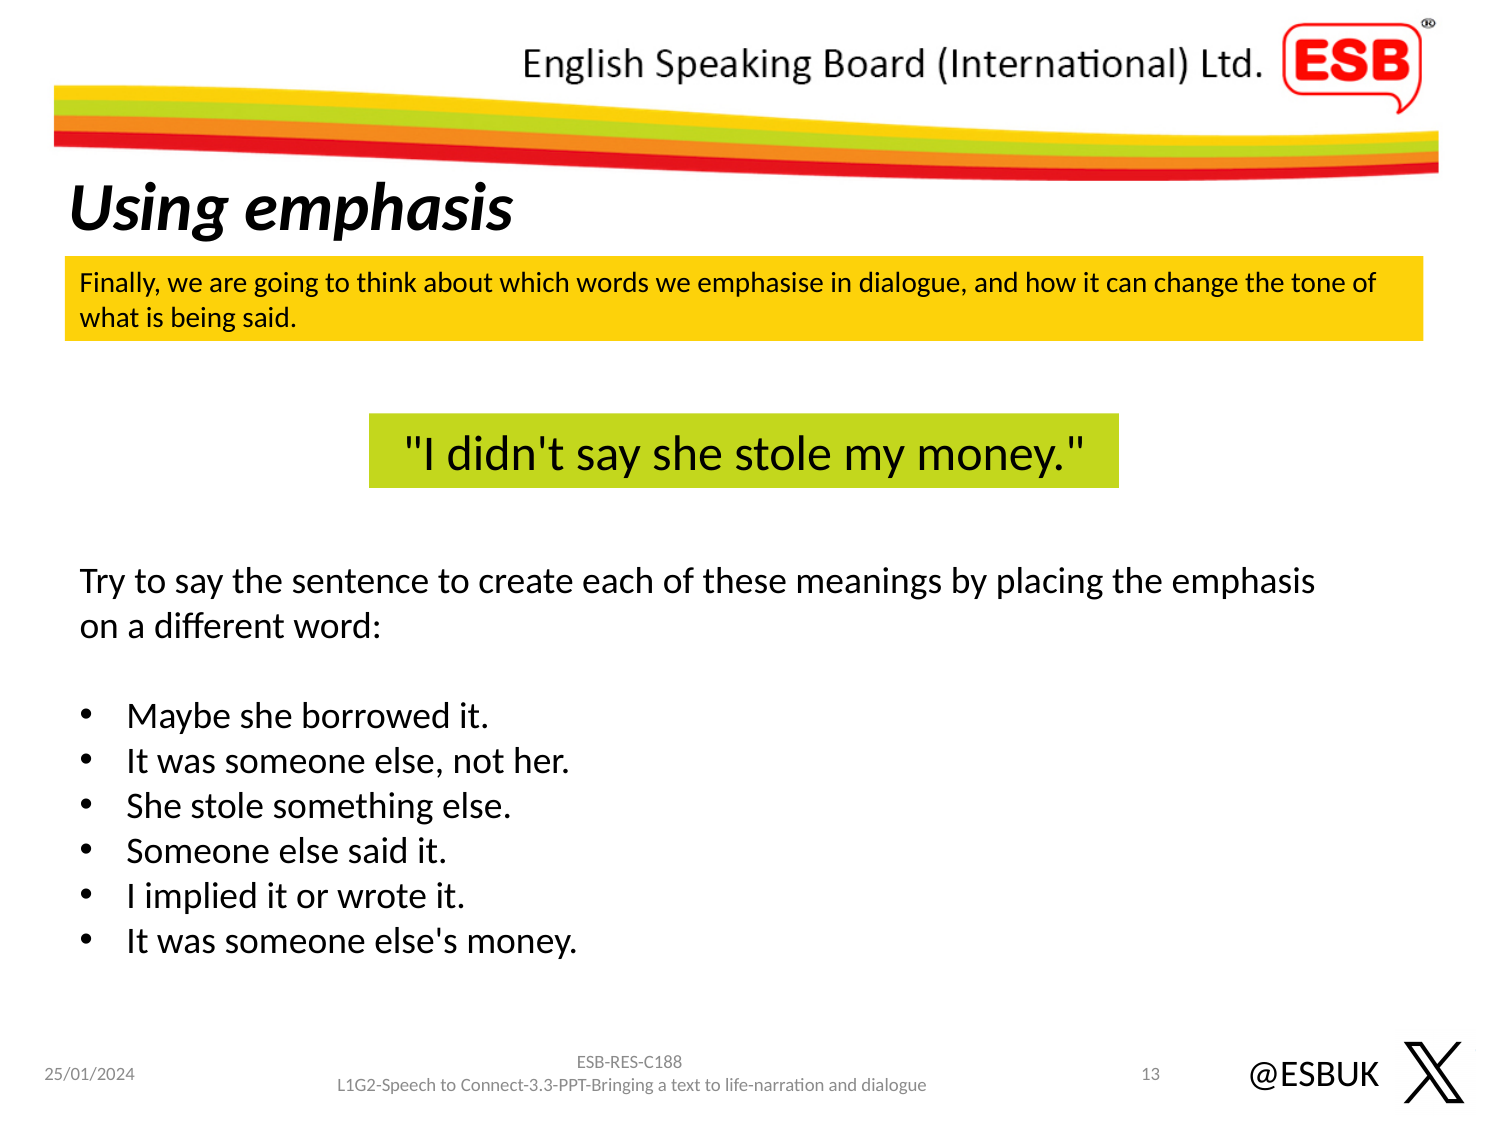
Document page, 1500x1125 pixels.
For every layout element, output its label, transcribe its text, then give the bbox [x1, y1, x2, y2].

footer ESB-RES-C188 L1G2-Speech to Connect-3.3-PPT-Bringing a text to life-narration and dialogue [312, 1042, 930, 1103]
picture [0, 0, 1500, 189]
text_box "I didn't say she stole my money." [369, 413, 1119, 488]
title Using emphasis [53, 160, 1347, 257]
picture [1395, 1029, 1476, 1116]
text_box Finally, we are going to think about which words we emphasise in dialogue, and how it can change the tone of what is being said. [64, 256, 1424, 341]
text_box Try to say the sentence to create each of these meanings by placing the emphasis on a different word: Maybe she borrowed it. It was someone else, not her. She stole something else. Someone else said it. I implied it or wrote it. It was someone else's money. [64, 548, 1364, 1013]
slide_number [29, 1042, 312, 1103]
slide_number 13 [930, 1042, 1176, 1103]
